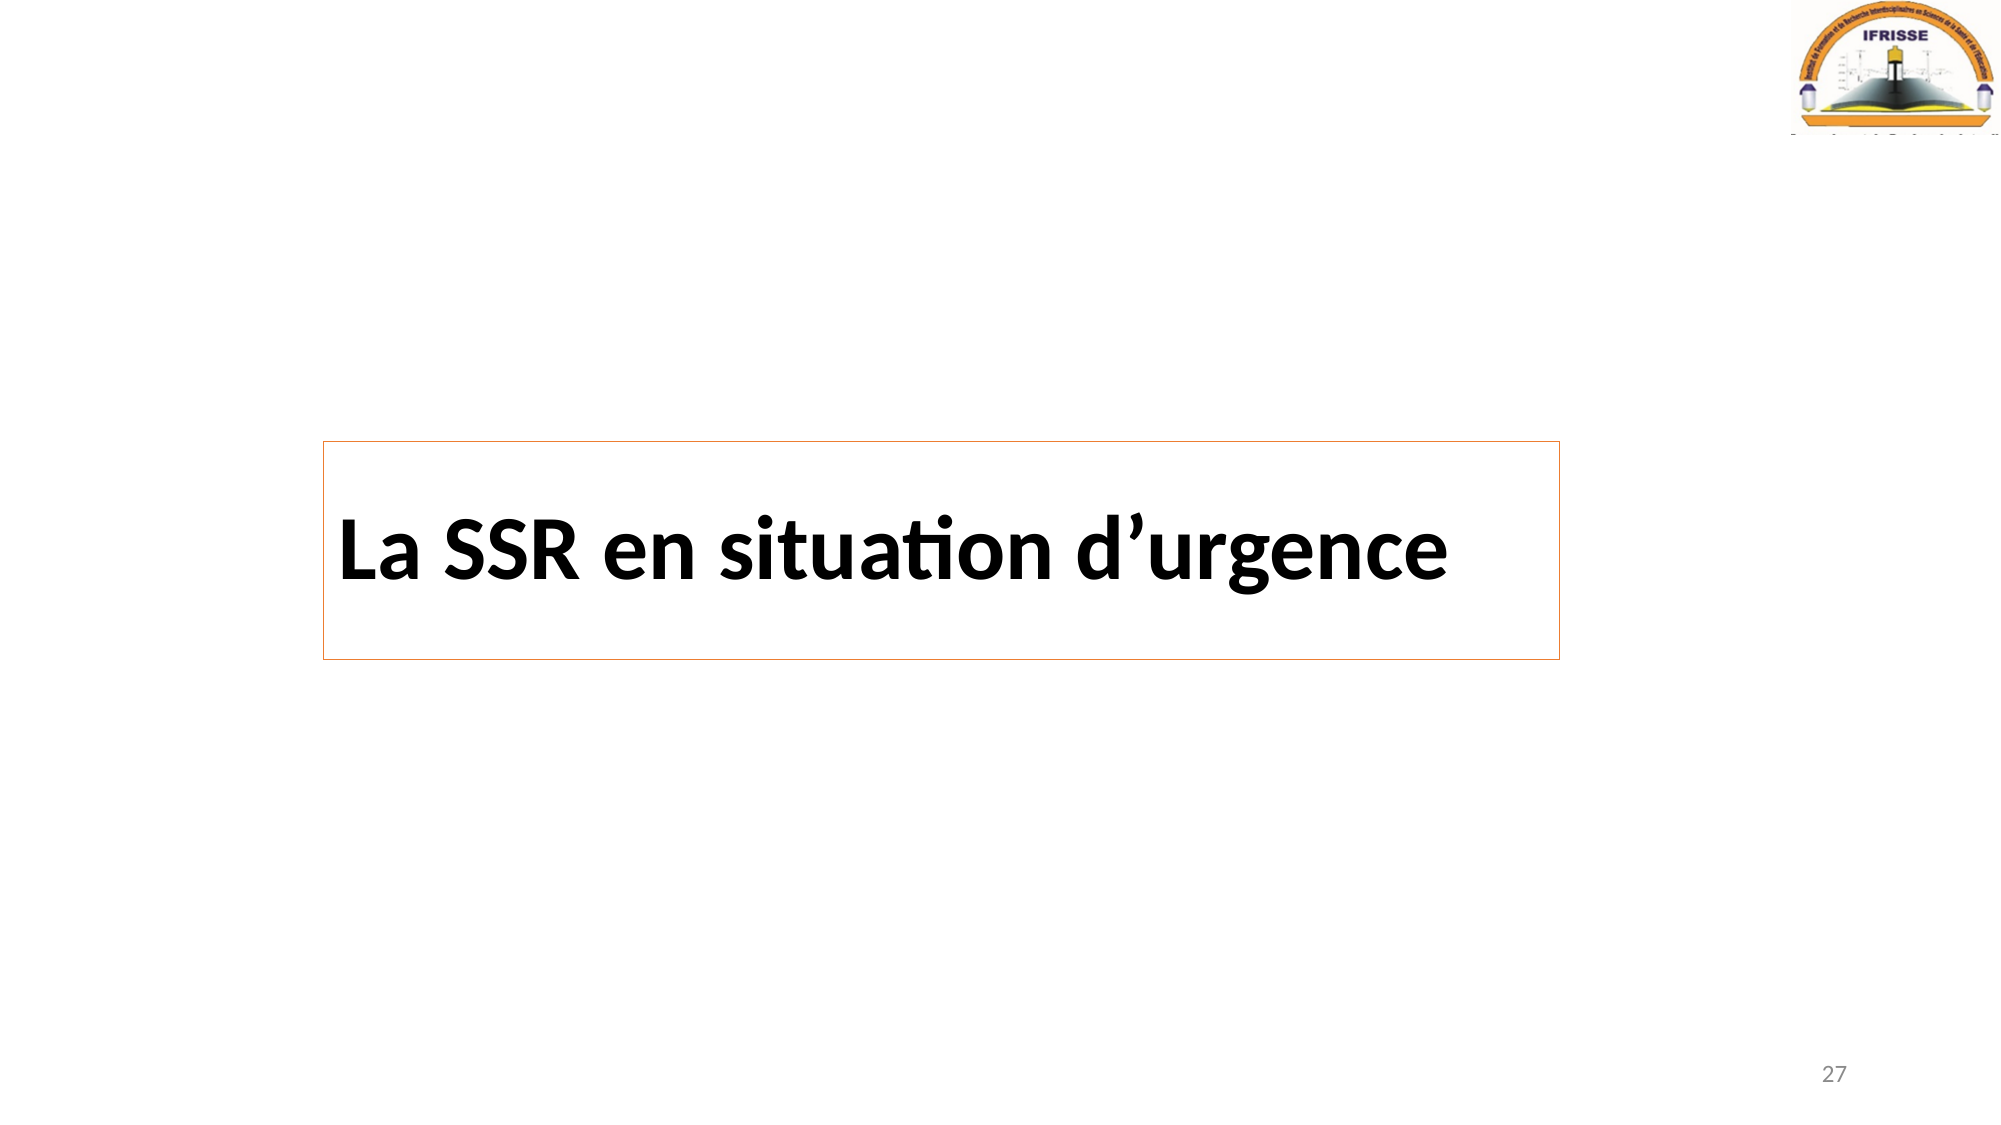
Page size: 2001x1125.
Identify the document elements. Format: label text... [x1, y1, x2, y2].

picture [1791, 0, 2000, 135]
title La SSR en situation d’urgence [323, 441, 1560, 660]
slide_number 27 [1412, 1042, 1863, 1103]
